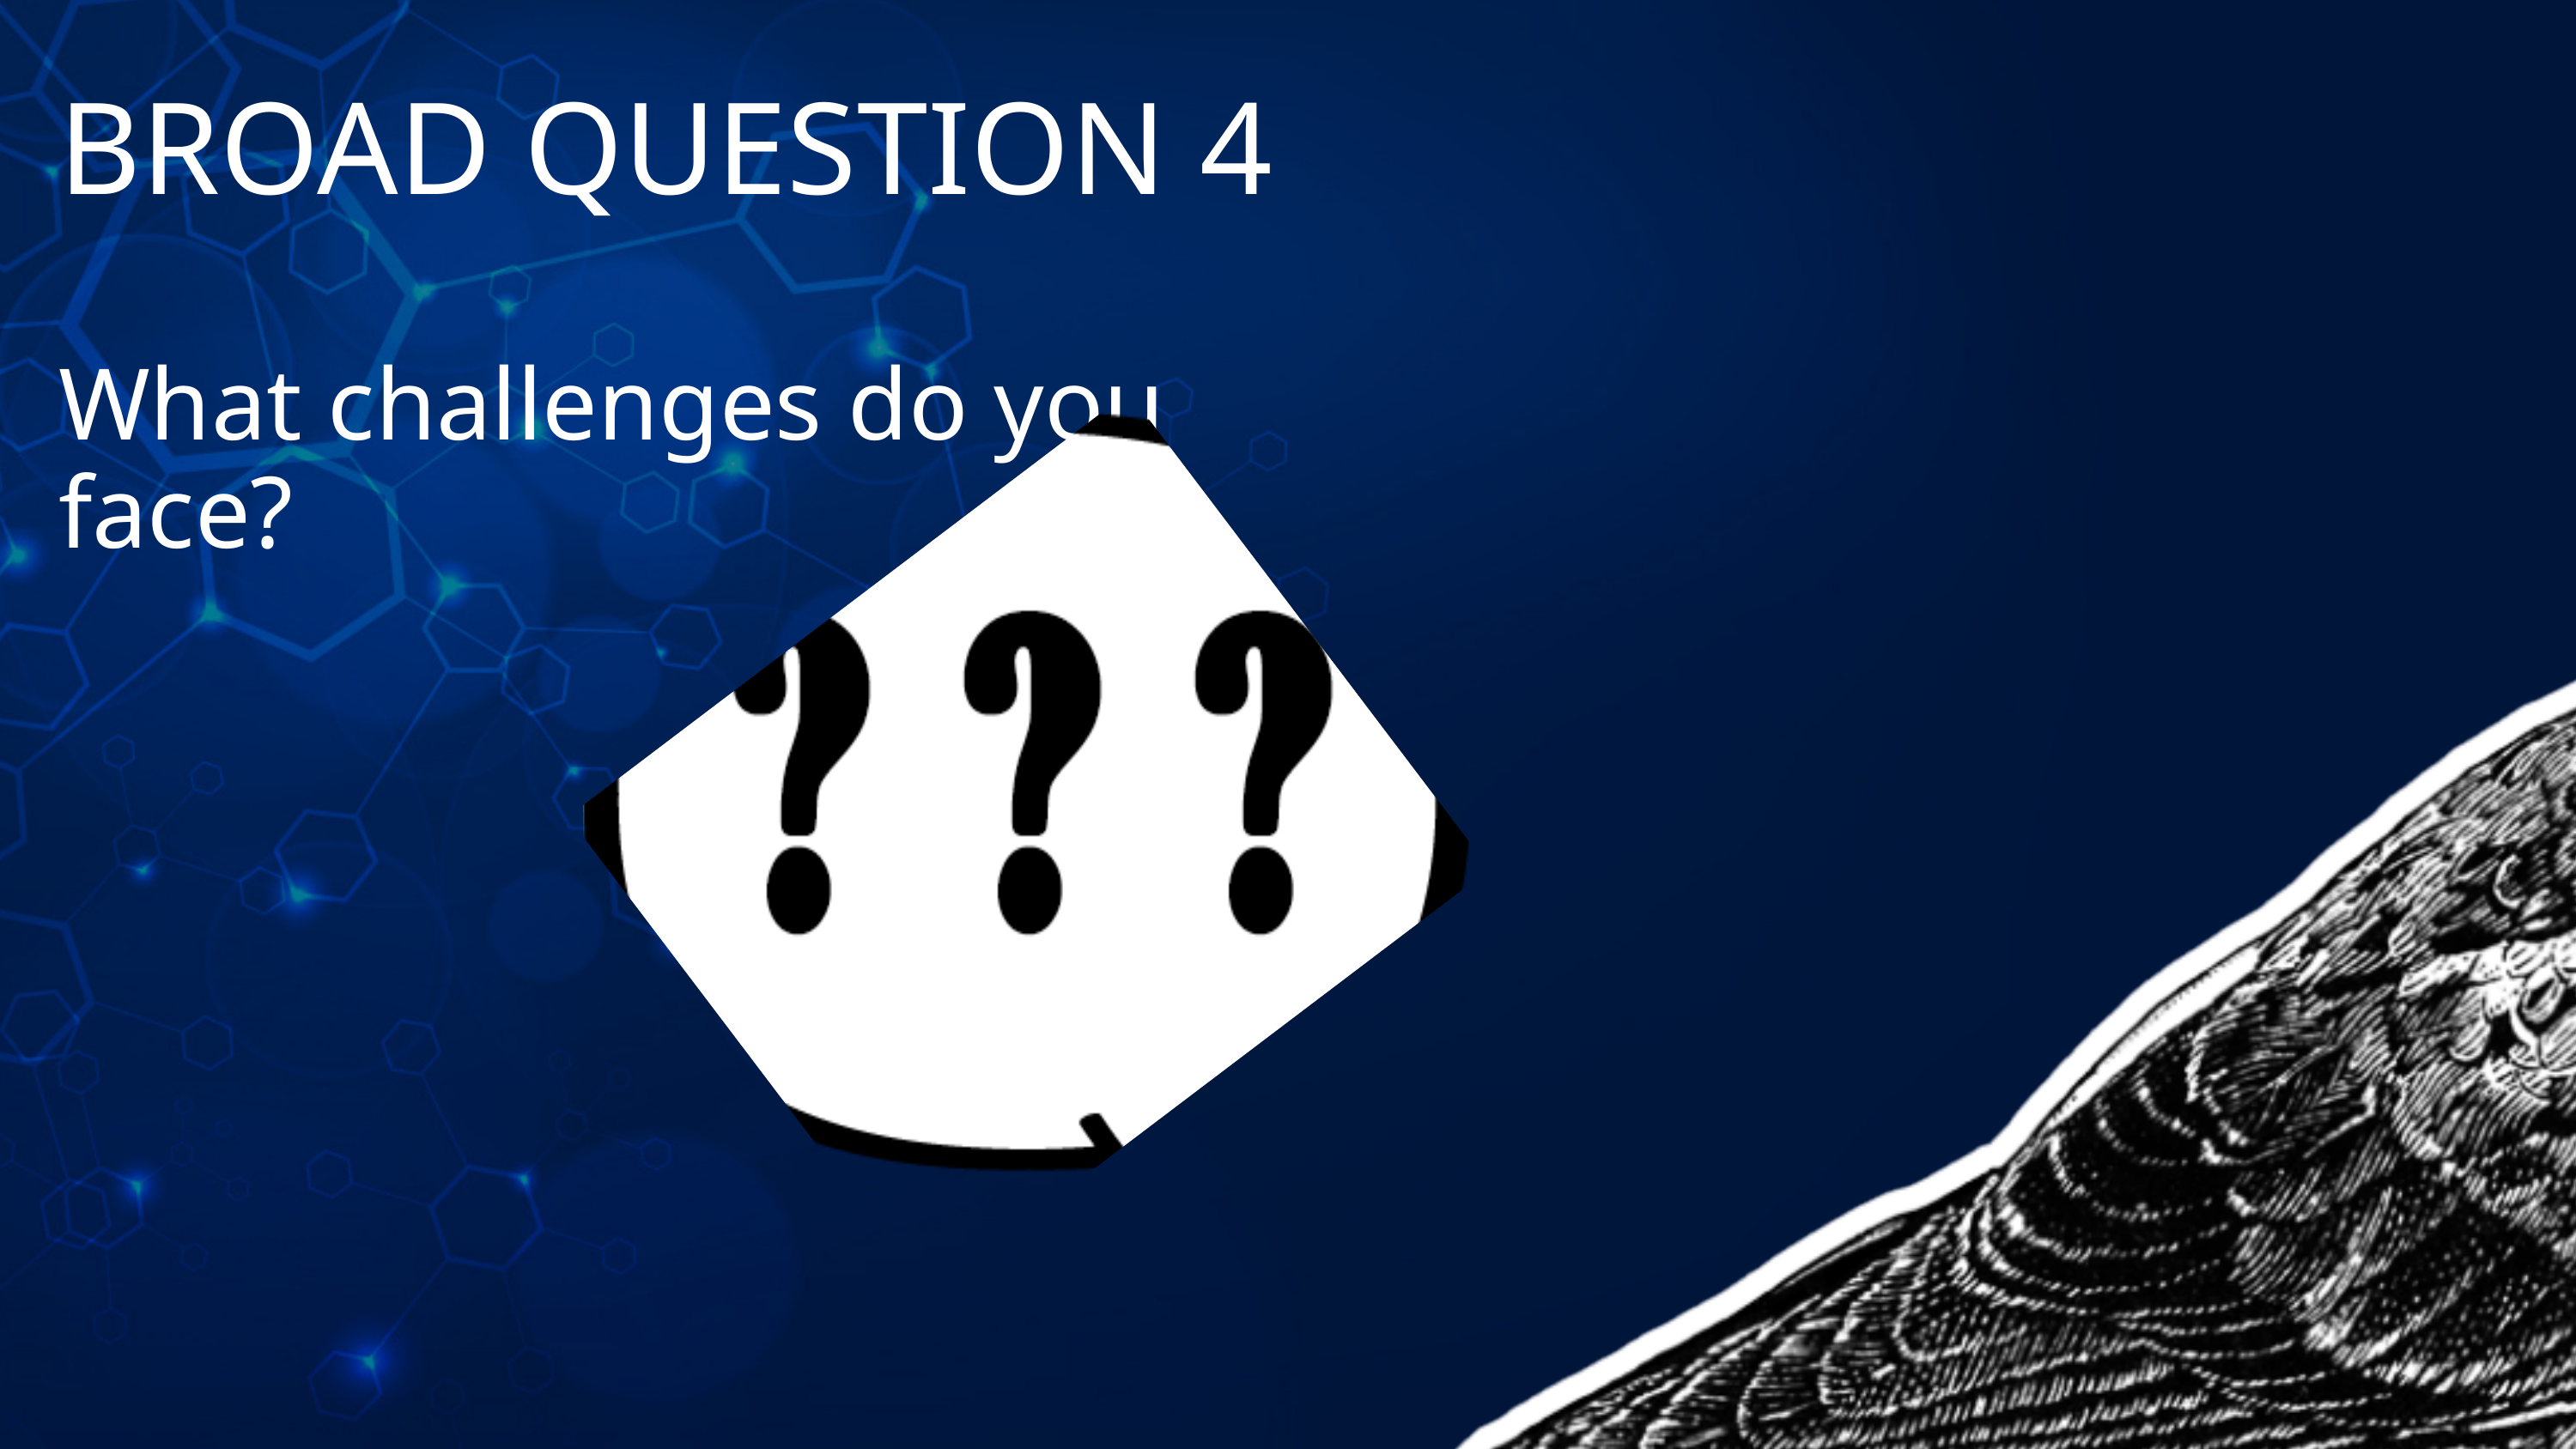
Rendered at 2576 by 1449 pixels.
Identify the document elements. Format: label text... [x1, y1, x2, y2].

text_box [568, 391, 1490, 1294]
text_box [1287, 28, 2576, 1449]
title BROAD QUESTION 4 What challenges do you face? [58, 80, 1321, 1046]
text_box [0, 0, 2576, 1449]
